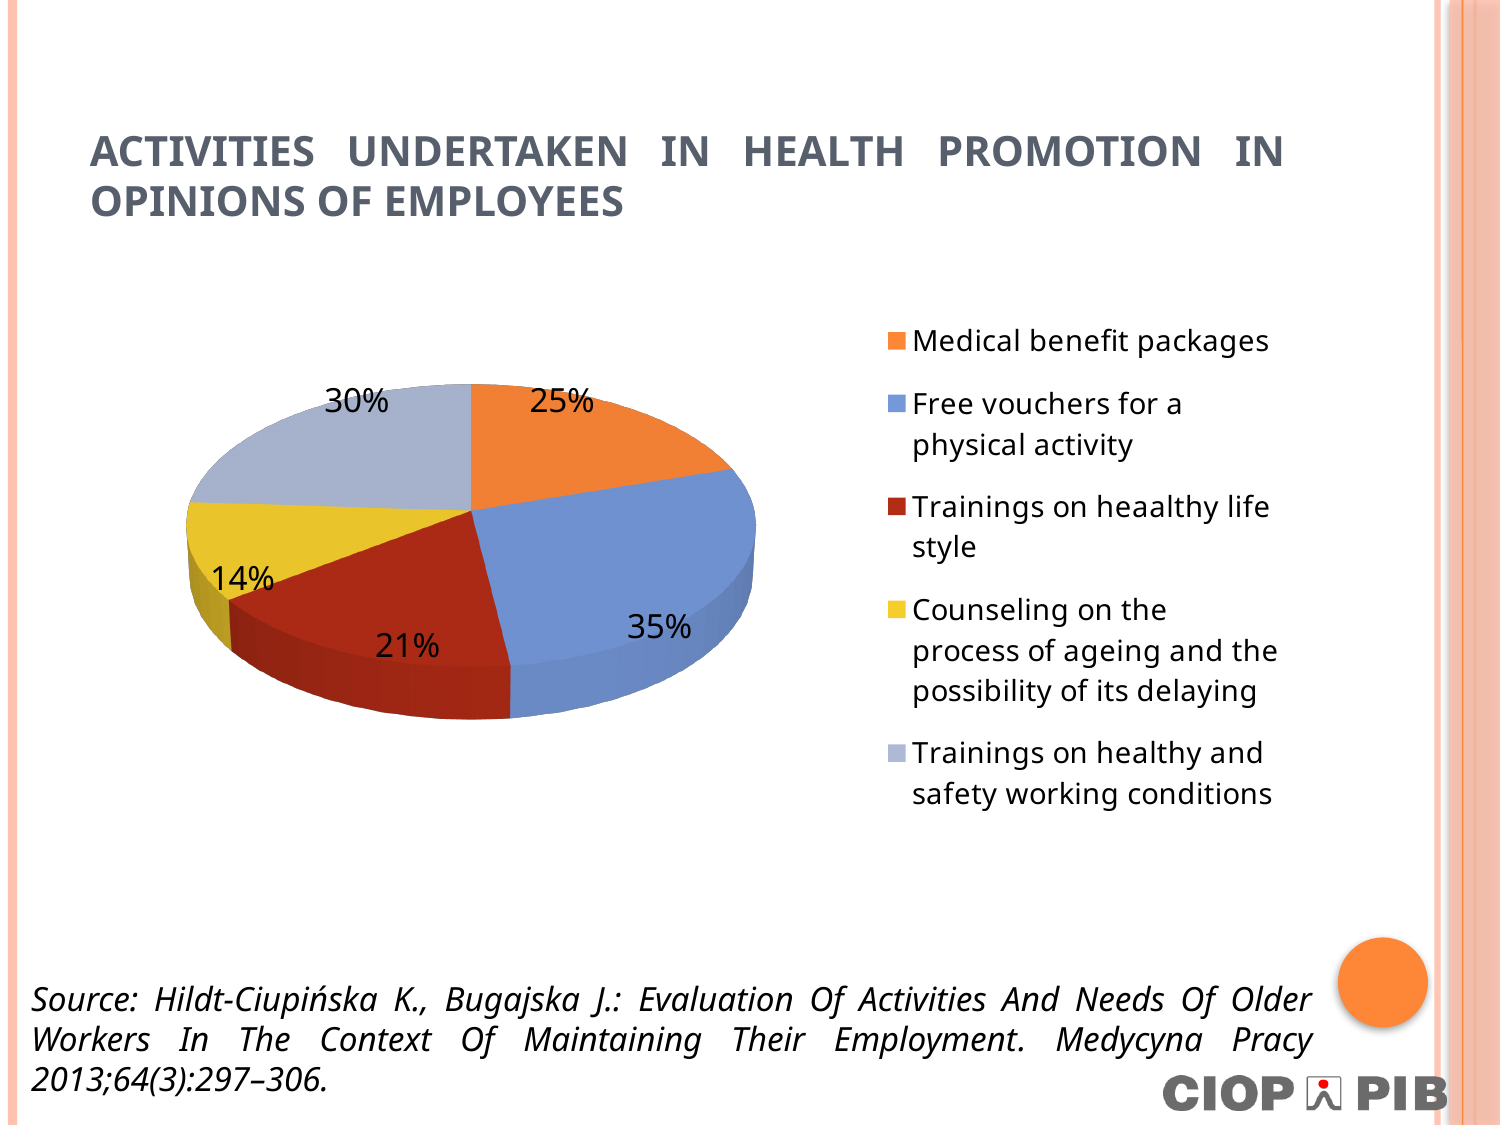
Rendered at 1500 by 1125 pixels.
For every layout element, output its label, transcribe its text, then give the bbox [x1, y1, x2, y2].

title Activities undertaken in health promotion in opinions of employees [75, 45, 1300, 233]
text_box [1162, 1075, 1447, 1112]
chart [74, 261, 1301, 941]
text_box Source: Hildt-Ciupińska K., Bugajska J.: Evaluation Of Activities And Needs Of Older Workers In The Context Of Maintaining Their Employment. Medycyna Pracy 2013;64(3):297–306. [16, 971, 1328, 1106]
